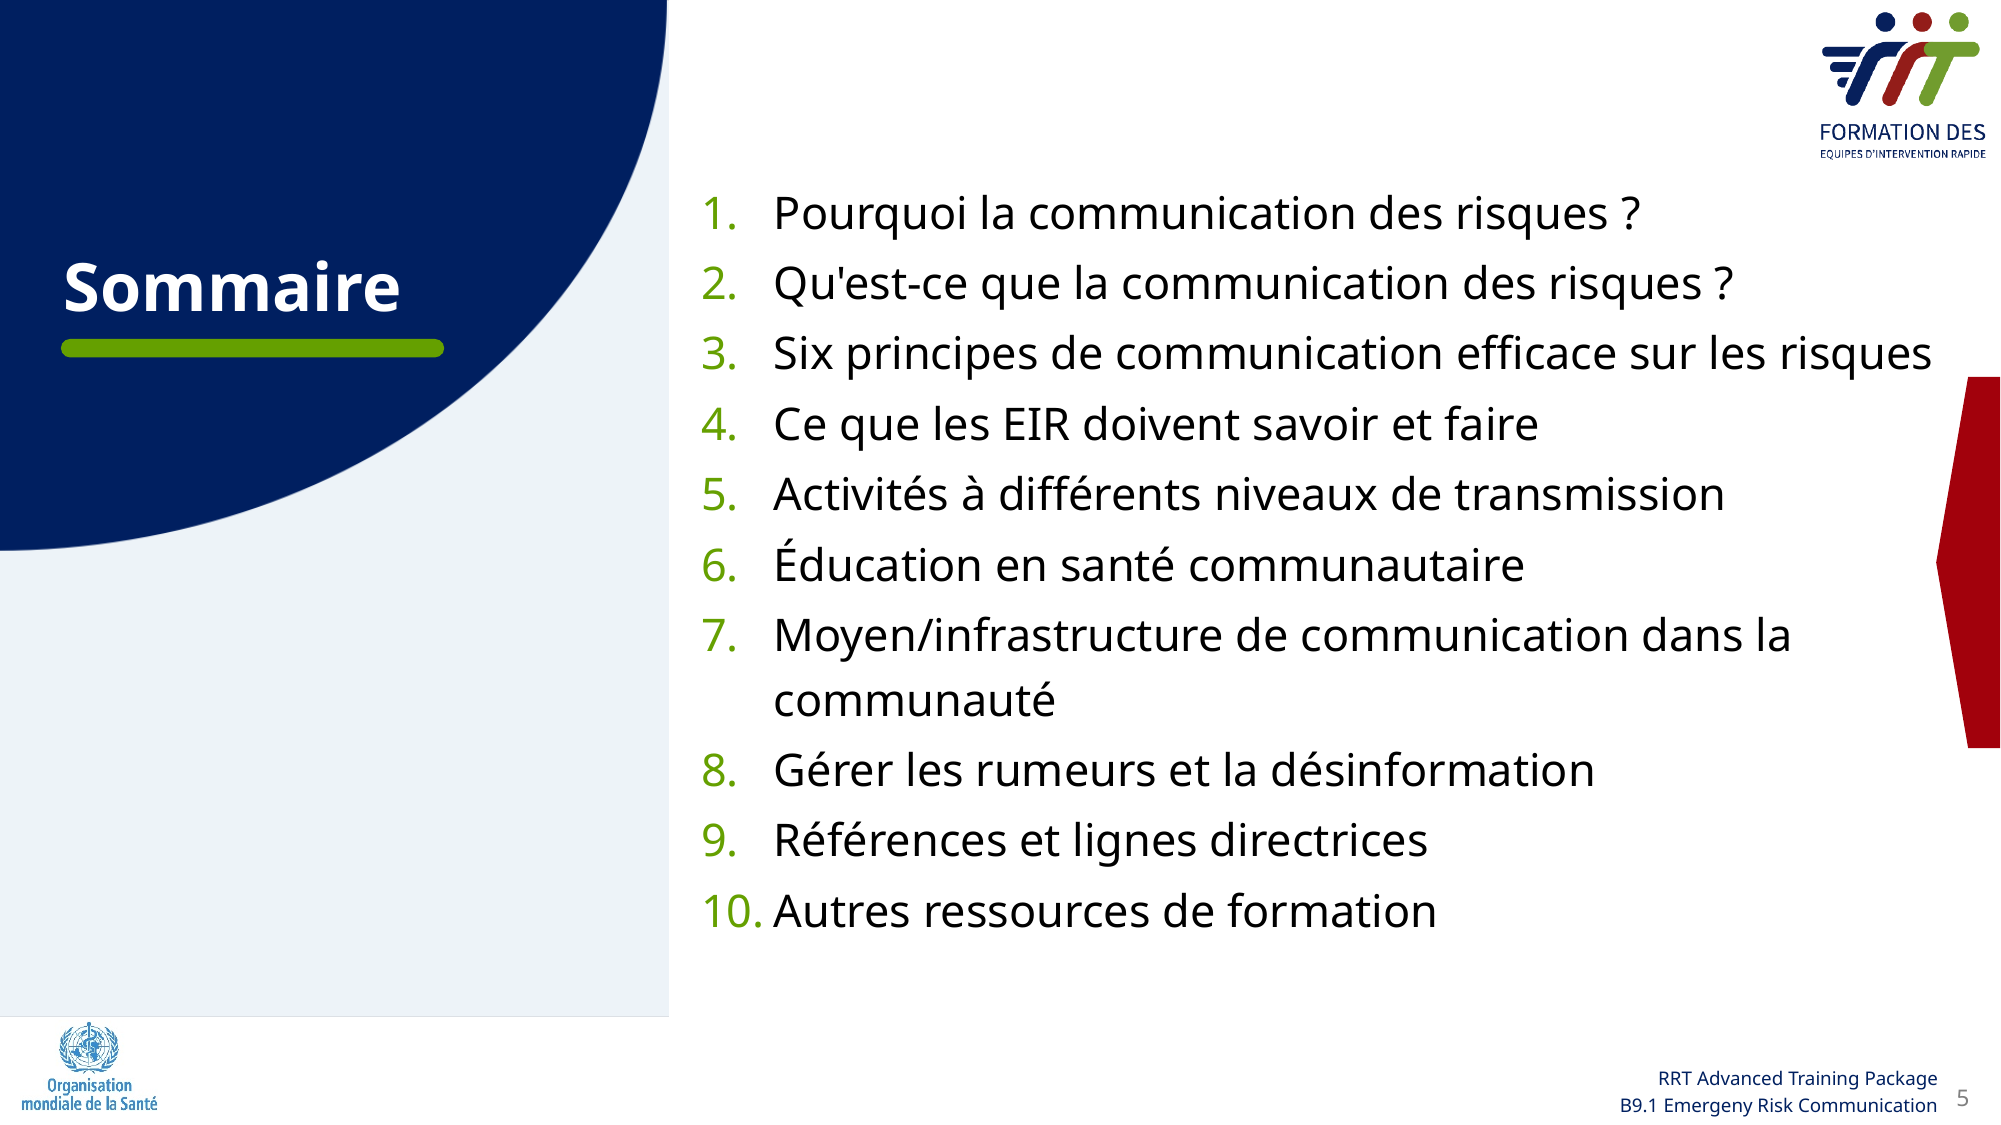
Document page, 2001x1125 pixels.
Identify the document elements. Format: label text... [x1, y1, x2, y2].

title Sommaire [63, 187, 600, 327]
list Pourquoi la communication des risques ? Qu'est-ce que la communication des risques ? Six principes de communication efficace sur les risques Ce que les EIR doivent savoir et faire Activités à différents niveaux de transmission Éducation en santé communautaire Moyen/infrastructure de communication dans la communauté Gérer les rumeurs et la désinformation Références et lignes directrices Autres ressources de formation [700, 173, 1937, 952]
picture [0, 0, 669, 1018]
picture [1820, 11, 1986, 160]
picture [20, 1020, 158, 1111]
